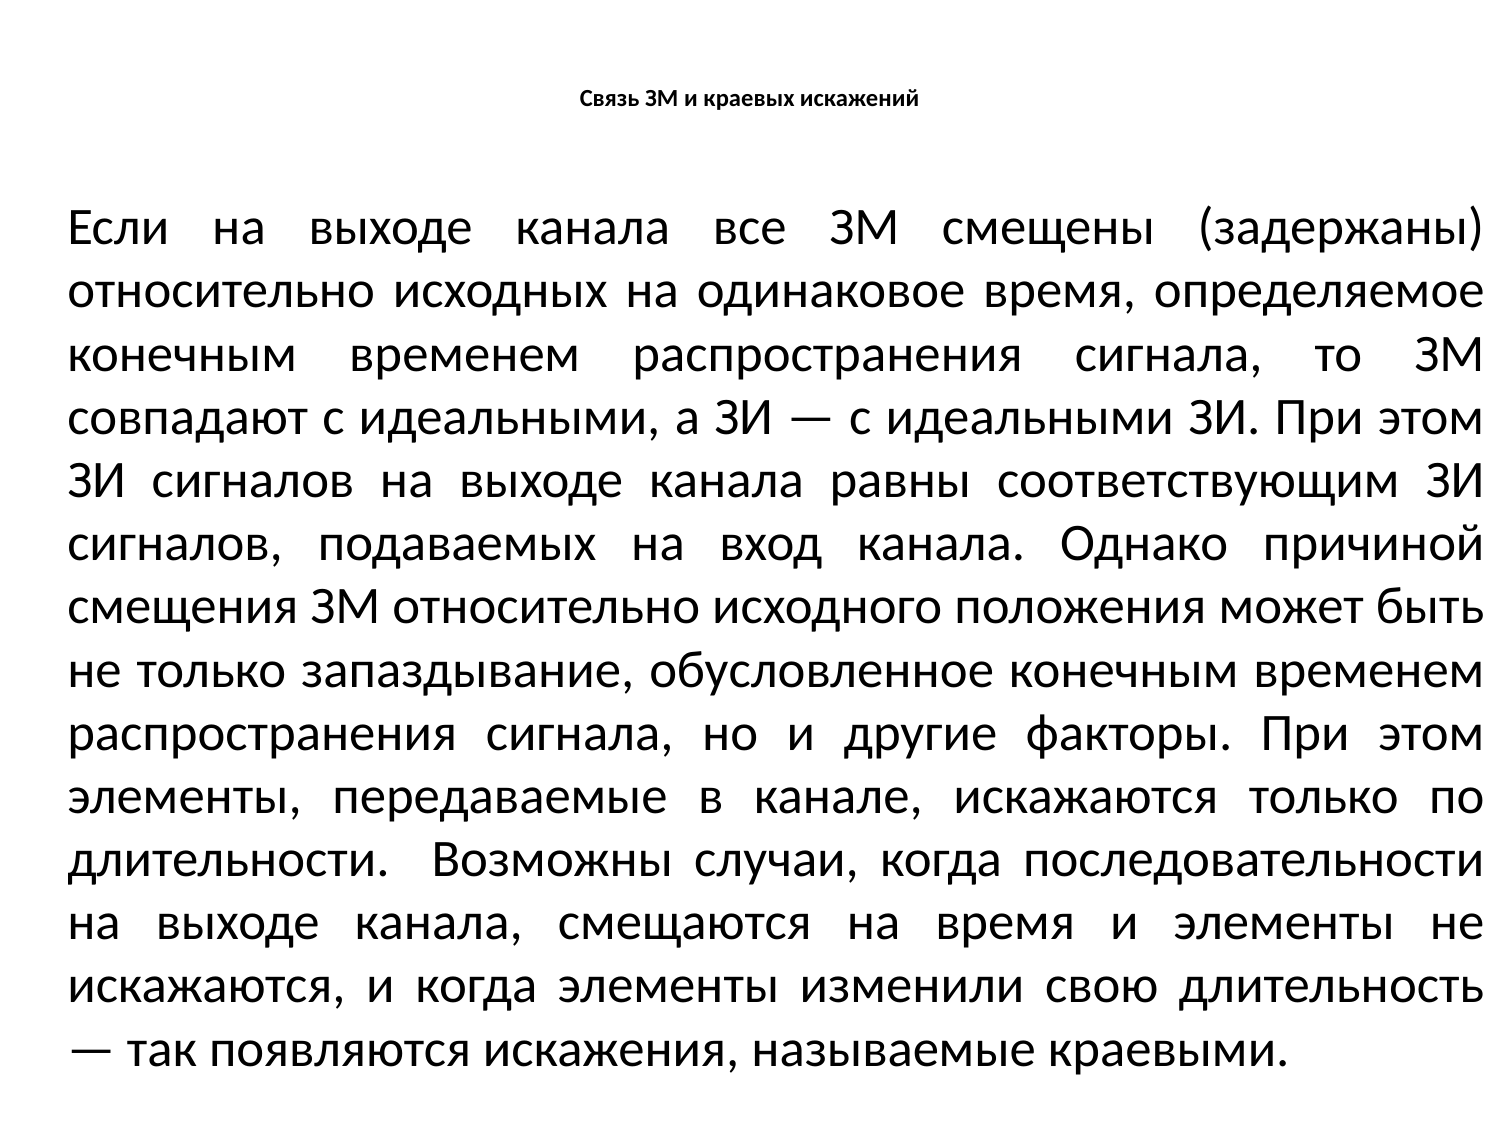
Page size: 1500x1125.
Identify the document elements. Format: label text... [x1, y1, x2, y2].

list Если на выходе канала все ЗМ смещены (задержаны) относительно исходных на одинаковое время, определяемое конечным временем распространения сигнала, то ЗМ совпадают с идеальными, а ЗИ — с идеальными ЗИ. При этом ЗИ сигналов на выходе канала равны соответствующим ЗИ сигналов, подаваемых на вход канала. Однако причиной смещения ЗМ относительно исходного положения может быть не только запаздывание, обусловленное конечным временем распространения сигнала, но и другие факторы. При этом элементы, передаваемые в канале, искажаются только по длительности. Возможны случаи, когда последовательности на выходе канала, смещаются на время и элементы не искажаются, и когда элементы изменили свою длительность — так появляются искажения, называемые краевыми. [0, 184, 1500, 1125]
title Связь ЗМ и краевых искажений [75, 45, 1425, 149]
